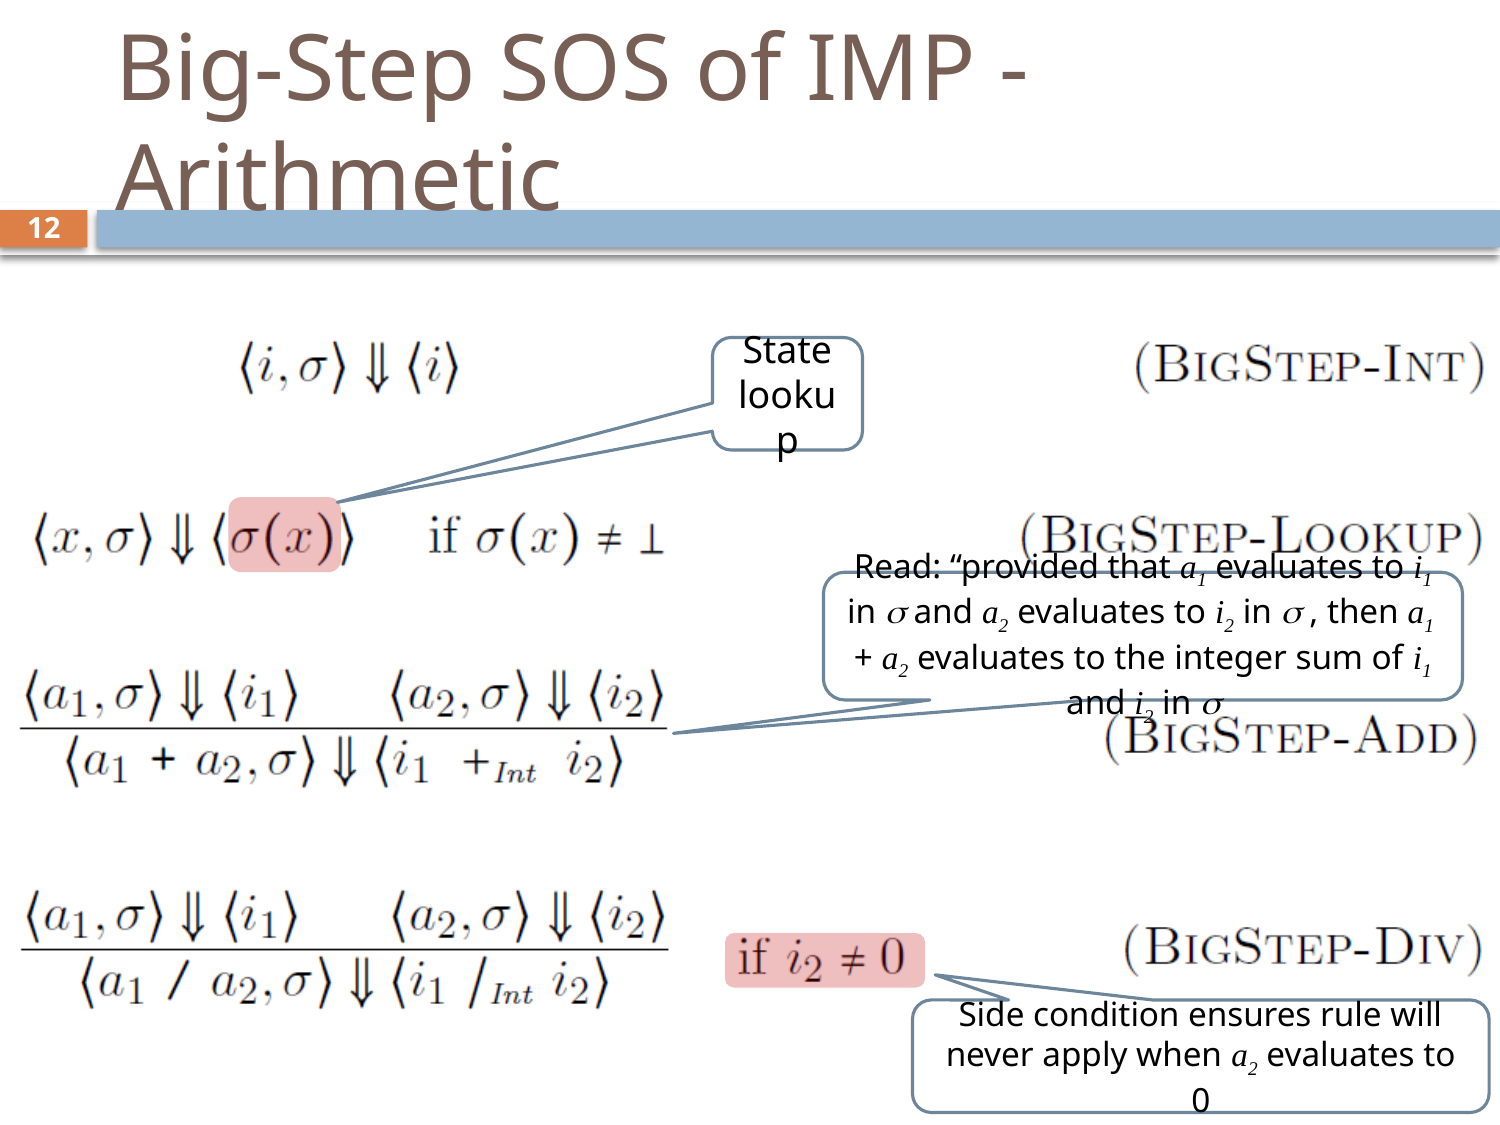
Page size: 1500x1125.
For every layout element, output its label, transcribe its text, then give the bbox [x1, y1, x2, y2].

picture [1110, 899, 1488, 999]
text_box Side condition ensures rule will never apply when a2 evaluates to 0 [910, 973, 1491, 1115]
text_box State lookup [355, 431, 865, 496]
picture [12, 880, 912, 1016]
picture [0, 662, 1484, 801]
picture [28, 497, 1486, 572]
text_box [917, 931, 927, 989]
picture [151, 274, 1498, 421]
text_box Read: “provided that a1 evaluates to i1 in  and a2 evaluates to i2 in  , then a1 + a2 evaluates to the integer sum of i1 and i2 in  [821, 582, 1465, 661]
slide_number 12 [0, 208, 88, 249]
title Big-Step SOS of IMP - Arithmetic [100, 37, 1438, 200]
